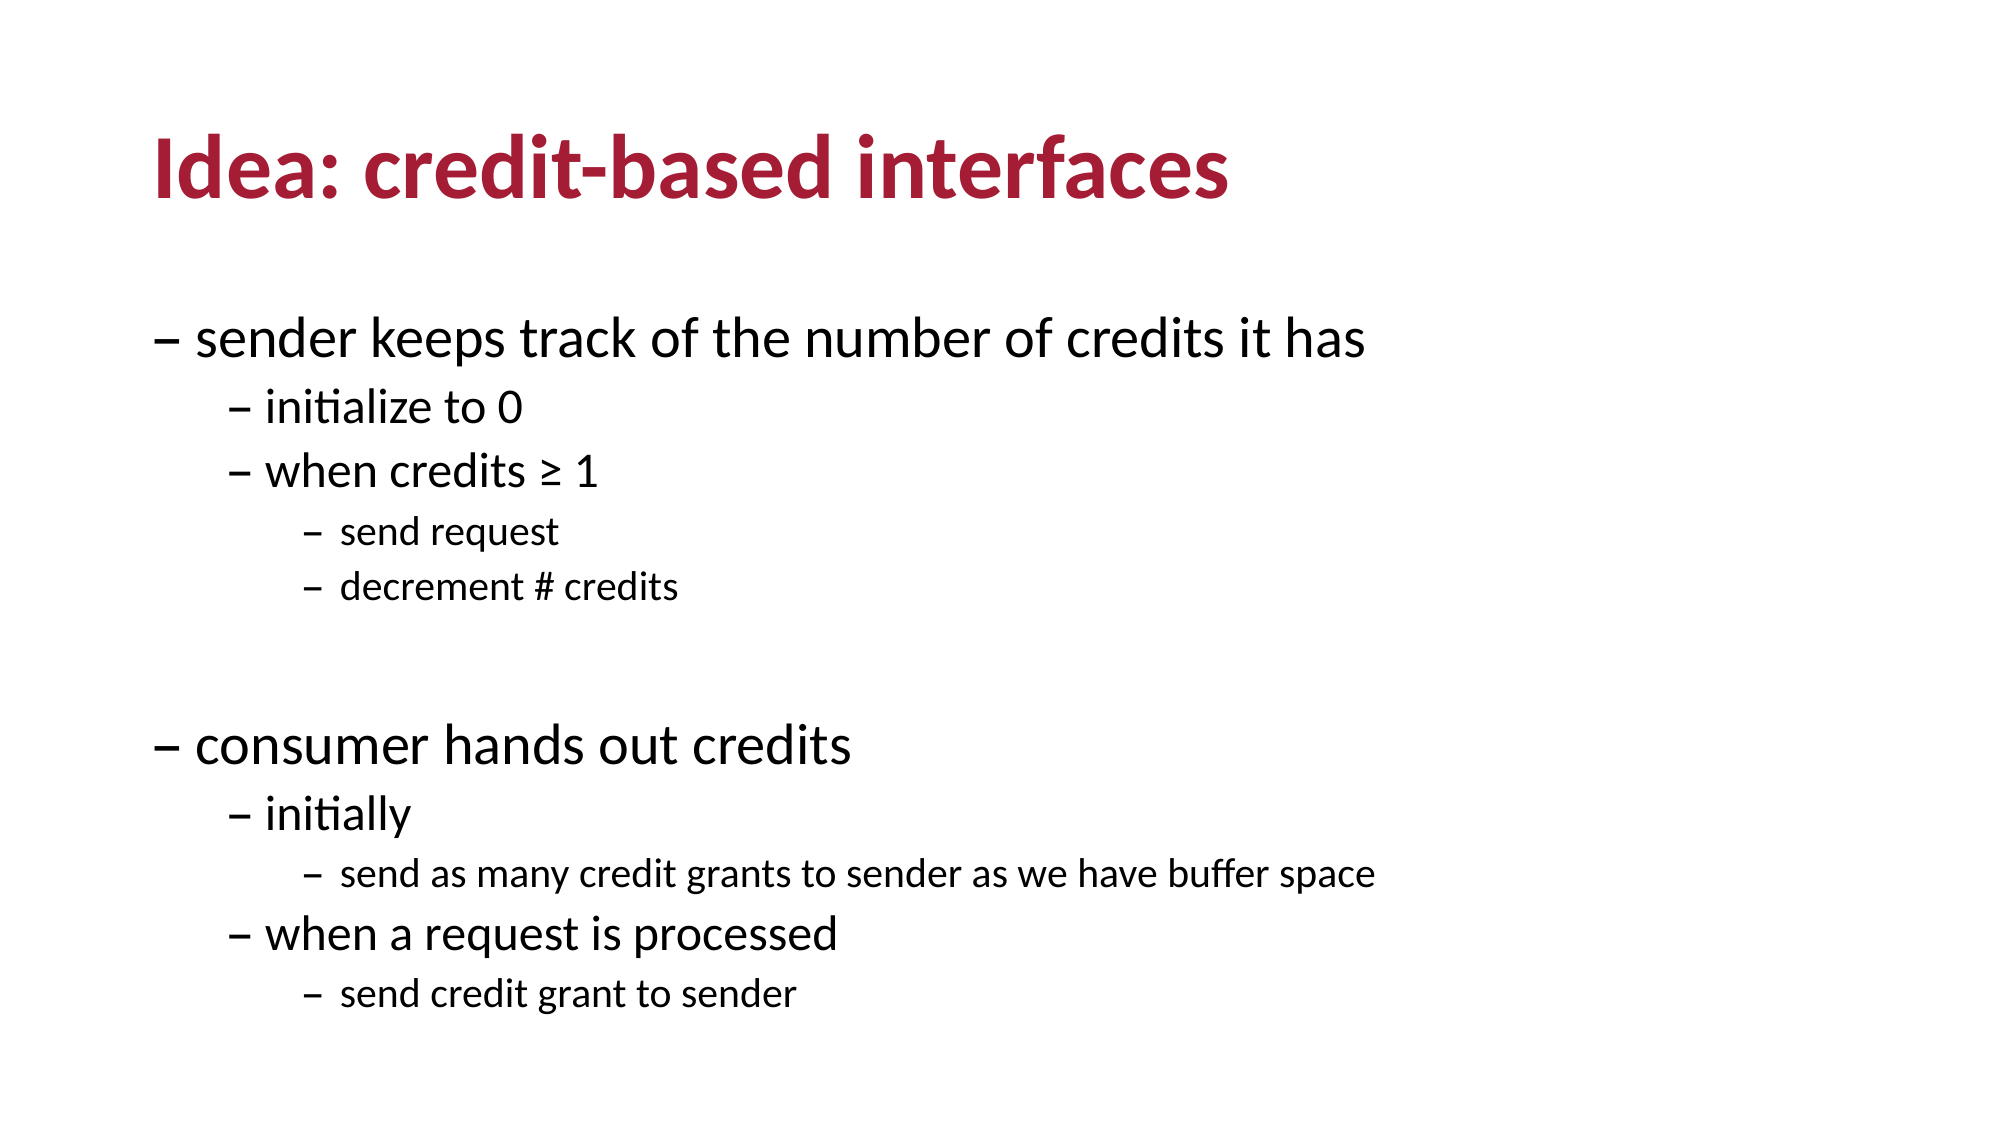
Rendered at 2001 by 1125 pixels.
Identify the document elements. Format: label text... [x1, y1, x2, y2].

title Idea: credit-based interfaces [137, 59, 1863, 278]
list sender keeps track of the number of credits it has initialize to 0 when credits ≥ 1 send request decrement # credits consumer hands out credits initially send as many credit grants to sender as we have buffer space when a request is processed send credit grant to sender [137, 299, 1863, 1097]
